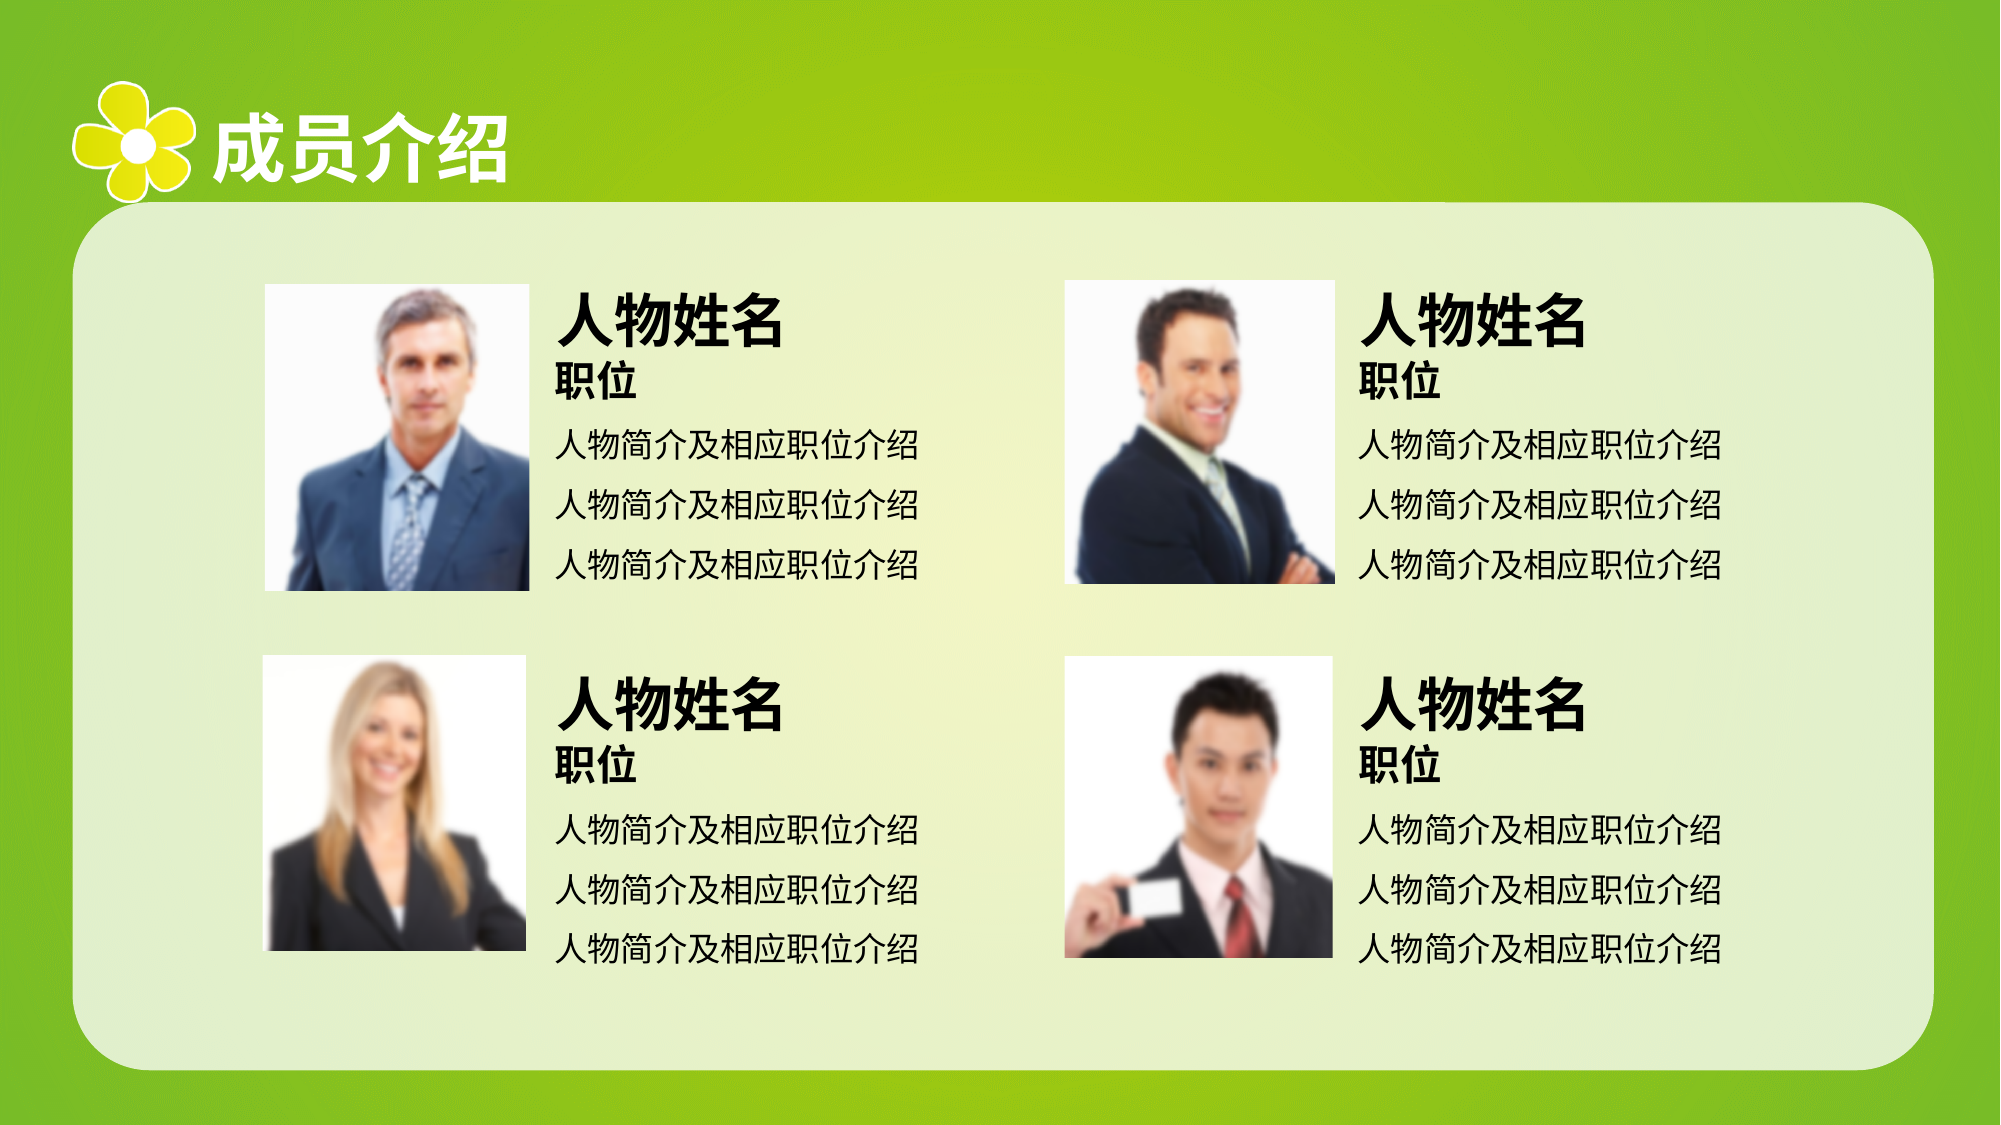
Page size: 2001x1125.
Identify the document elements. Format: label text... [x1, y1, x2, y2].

text_box [1064, 656, 1333, 958]
title 成员介绍 [196, 59, 1863, 202]
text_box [539, 276, 1005, 595]
picture [0, 0, 2000, 1125]
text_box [1342, 660, 1809, 979]
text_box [1342, 276, 1809, 595]
text_box [72, 202, 1934, 1071]
text_box [262, 655, 526, 951]
text_box [264, 284, 530, 592]
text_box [539, 660, 1005, 979]
text_box [1064, 280, 1335, 584]
